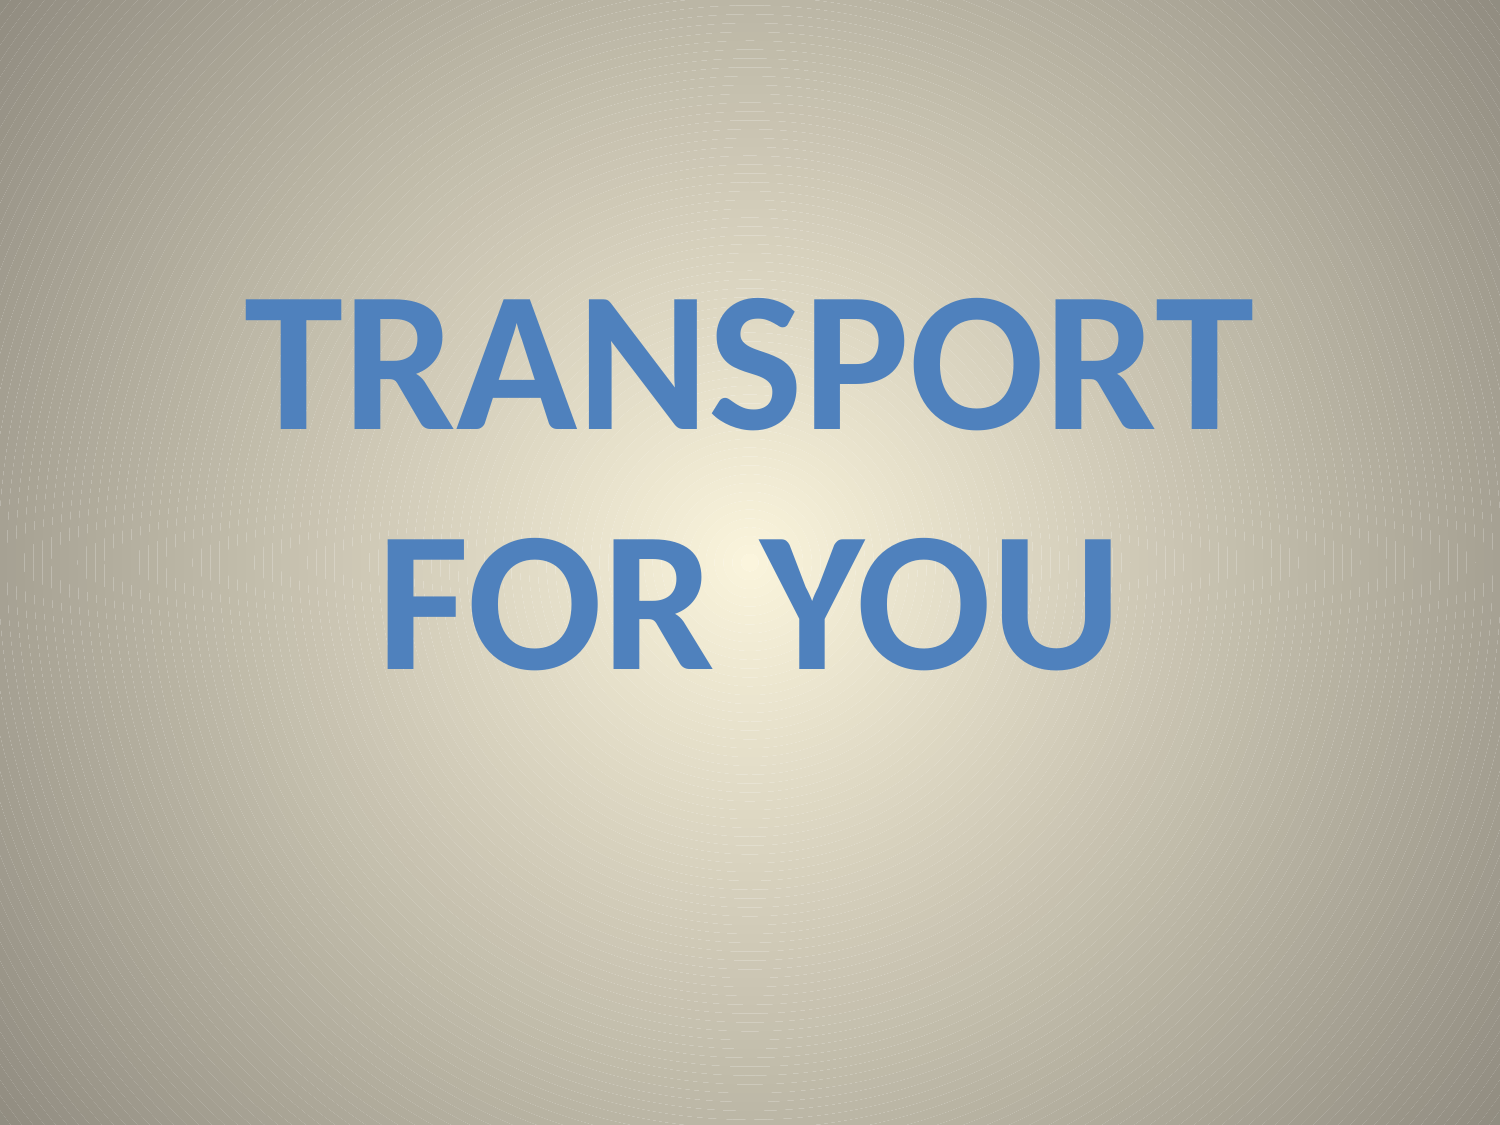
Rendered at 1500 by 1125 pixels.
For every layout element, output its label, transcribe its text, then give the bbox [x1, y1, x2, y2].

title Transport for you [112, 349, 1388, 591]
